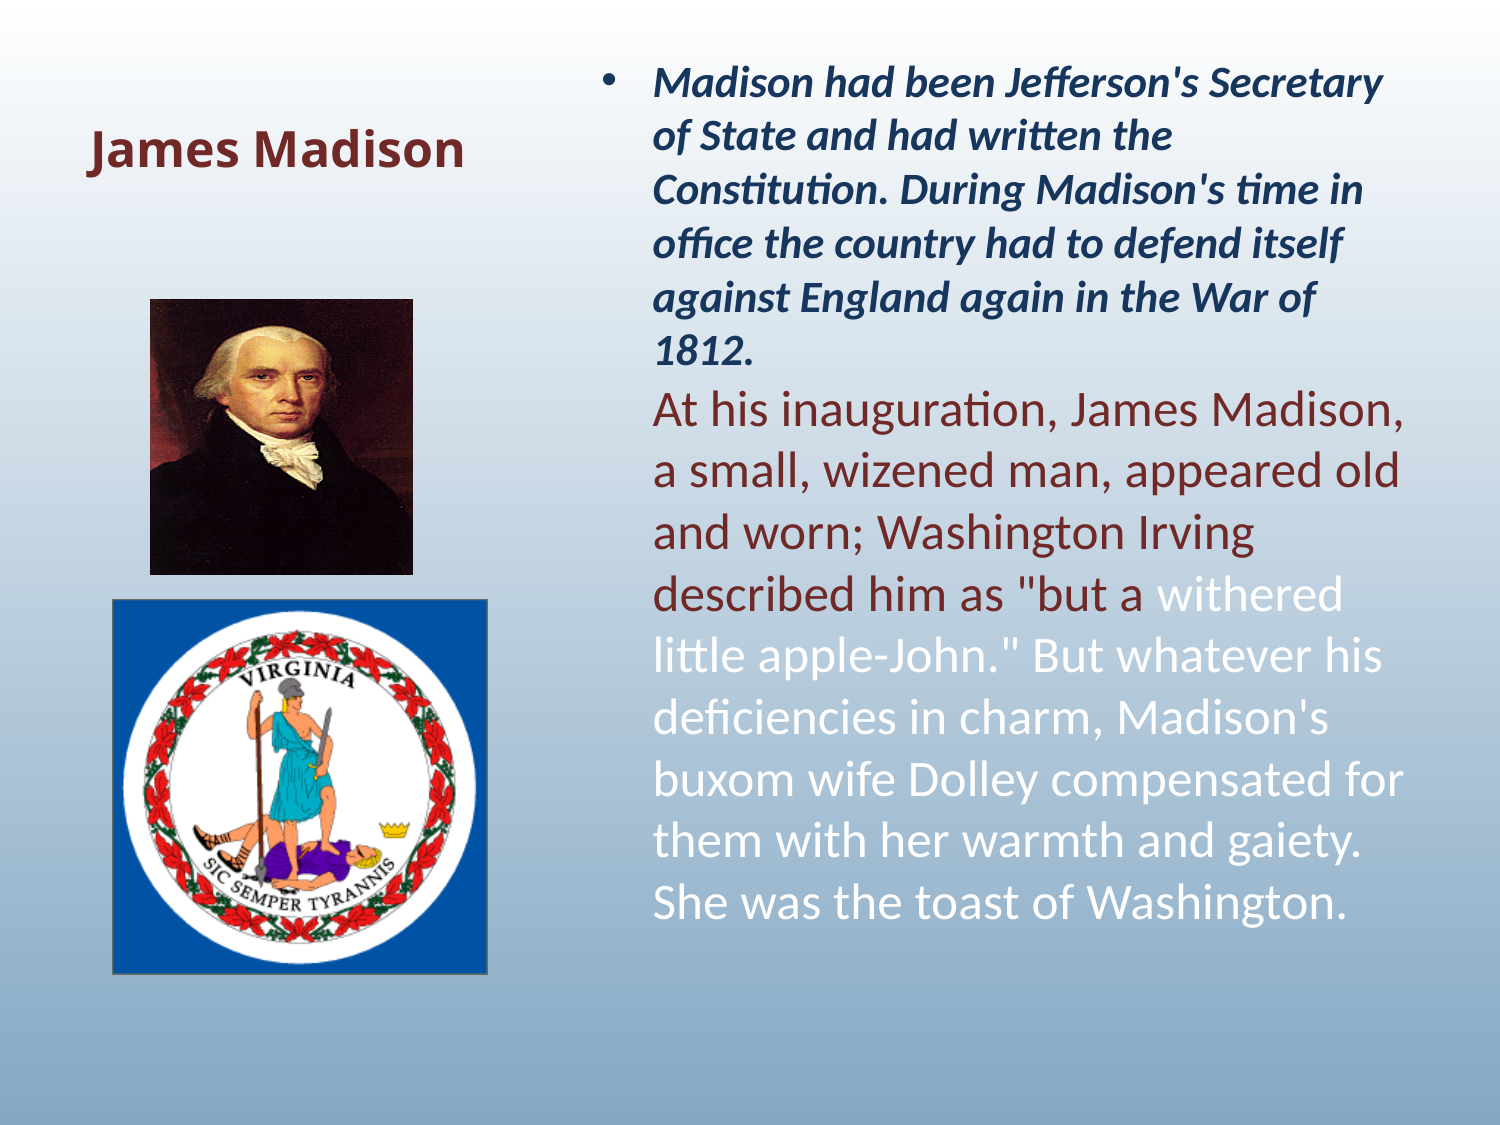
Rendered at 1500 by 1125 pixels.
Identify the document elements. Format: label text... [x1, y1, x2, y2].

list Madison had been Jefferson's Secretary of State and had written the Constitution. During Madison's time in office the country had to defend itself against England again in the War of 1812. At his inauguration, James Madison, a small, wizened man, appeared old and worn; Washington Irving described him as "but a withered little apple-John." But whatever his deficiencies in charm, Madison's buxom wife Dolley compensated for them with her warmth and gaiety. She was the toast of Washington. [586, 44, 1425, 1005]
picture [112, 599, 488, 975]
title James Madison [75, 44, 569, 236]
picture [149, 299, 413, 575]
